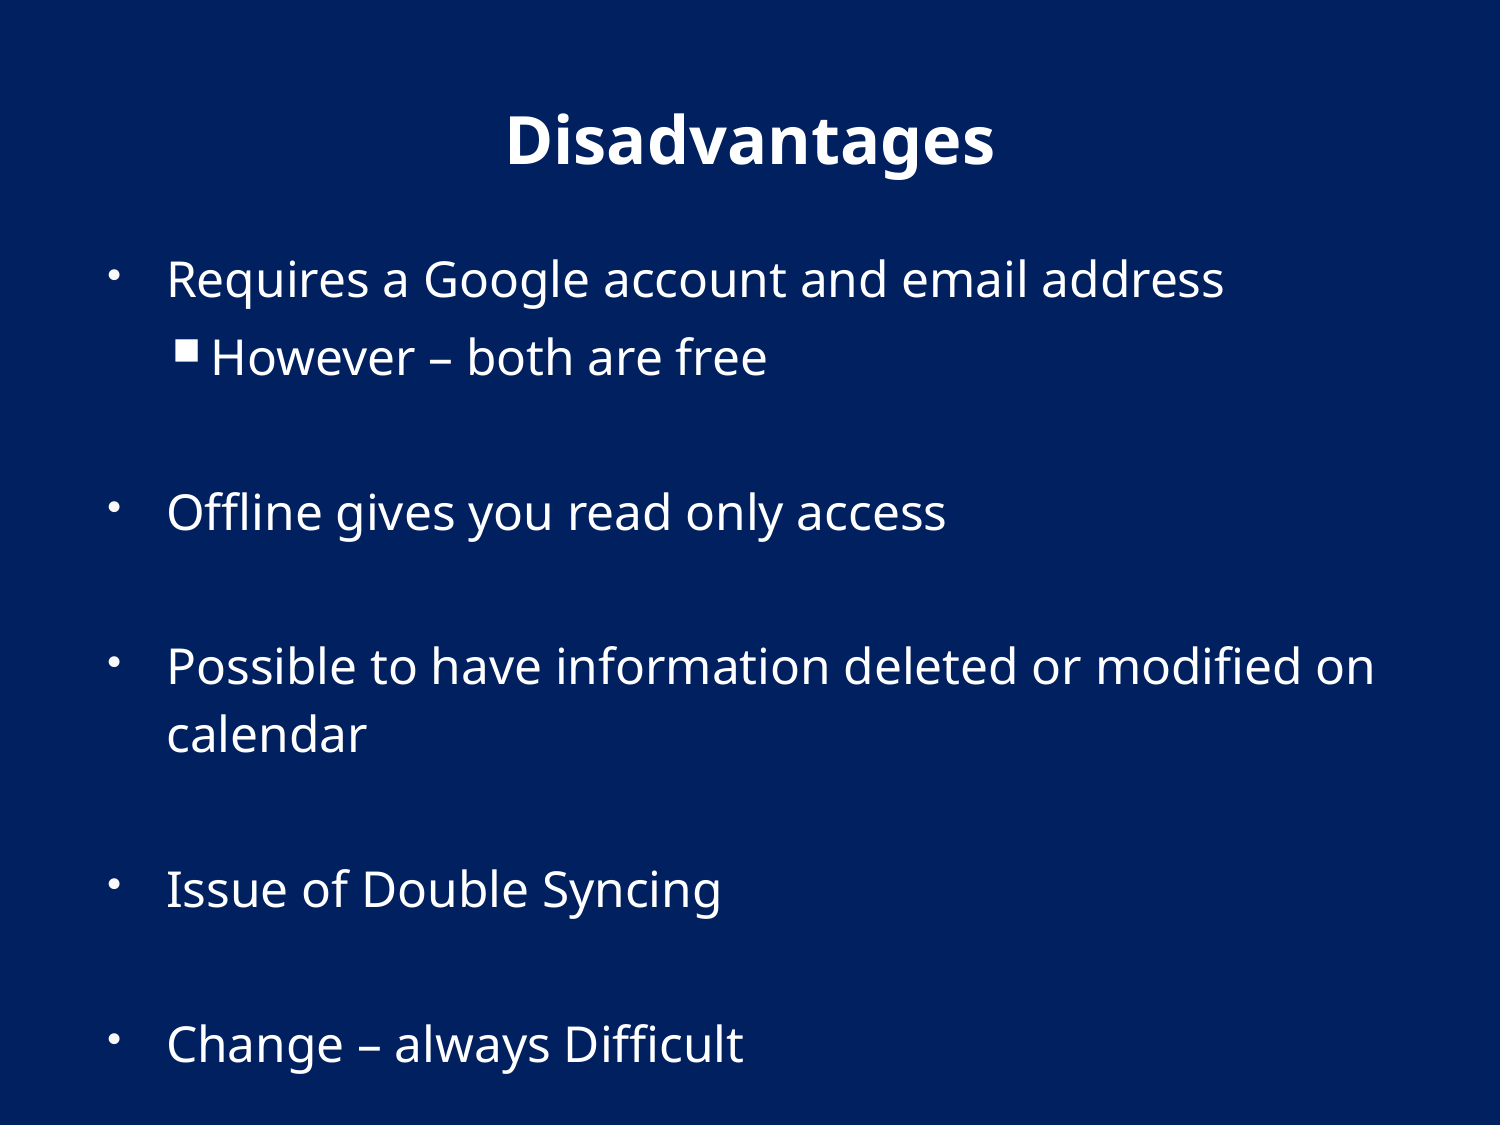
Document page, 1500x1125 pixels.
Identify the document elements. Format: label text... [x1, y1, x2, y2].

title Disadvantages [75, 44, 1425, 233]
list Requires a Google account and email address However – both are free Offline gives you read only access Possible to have information deleted or modified on calendar Issue of Double Syncing Change – always Difficult [75, 237, 1438, 1088]
